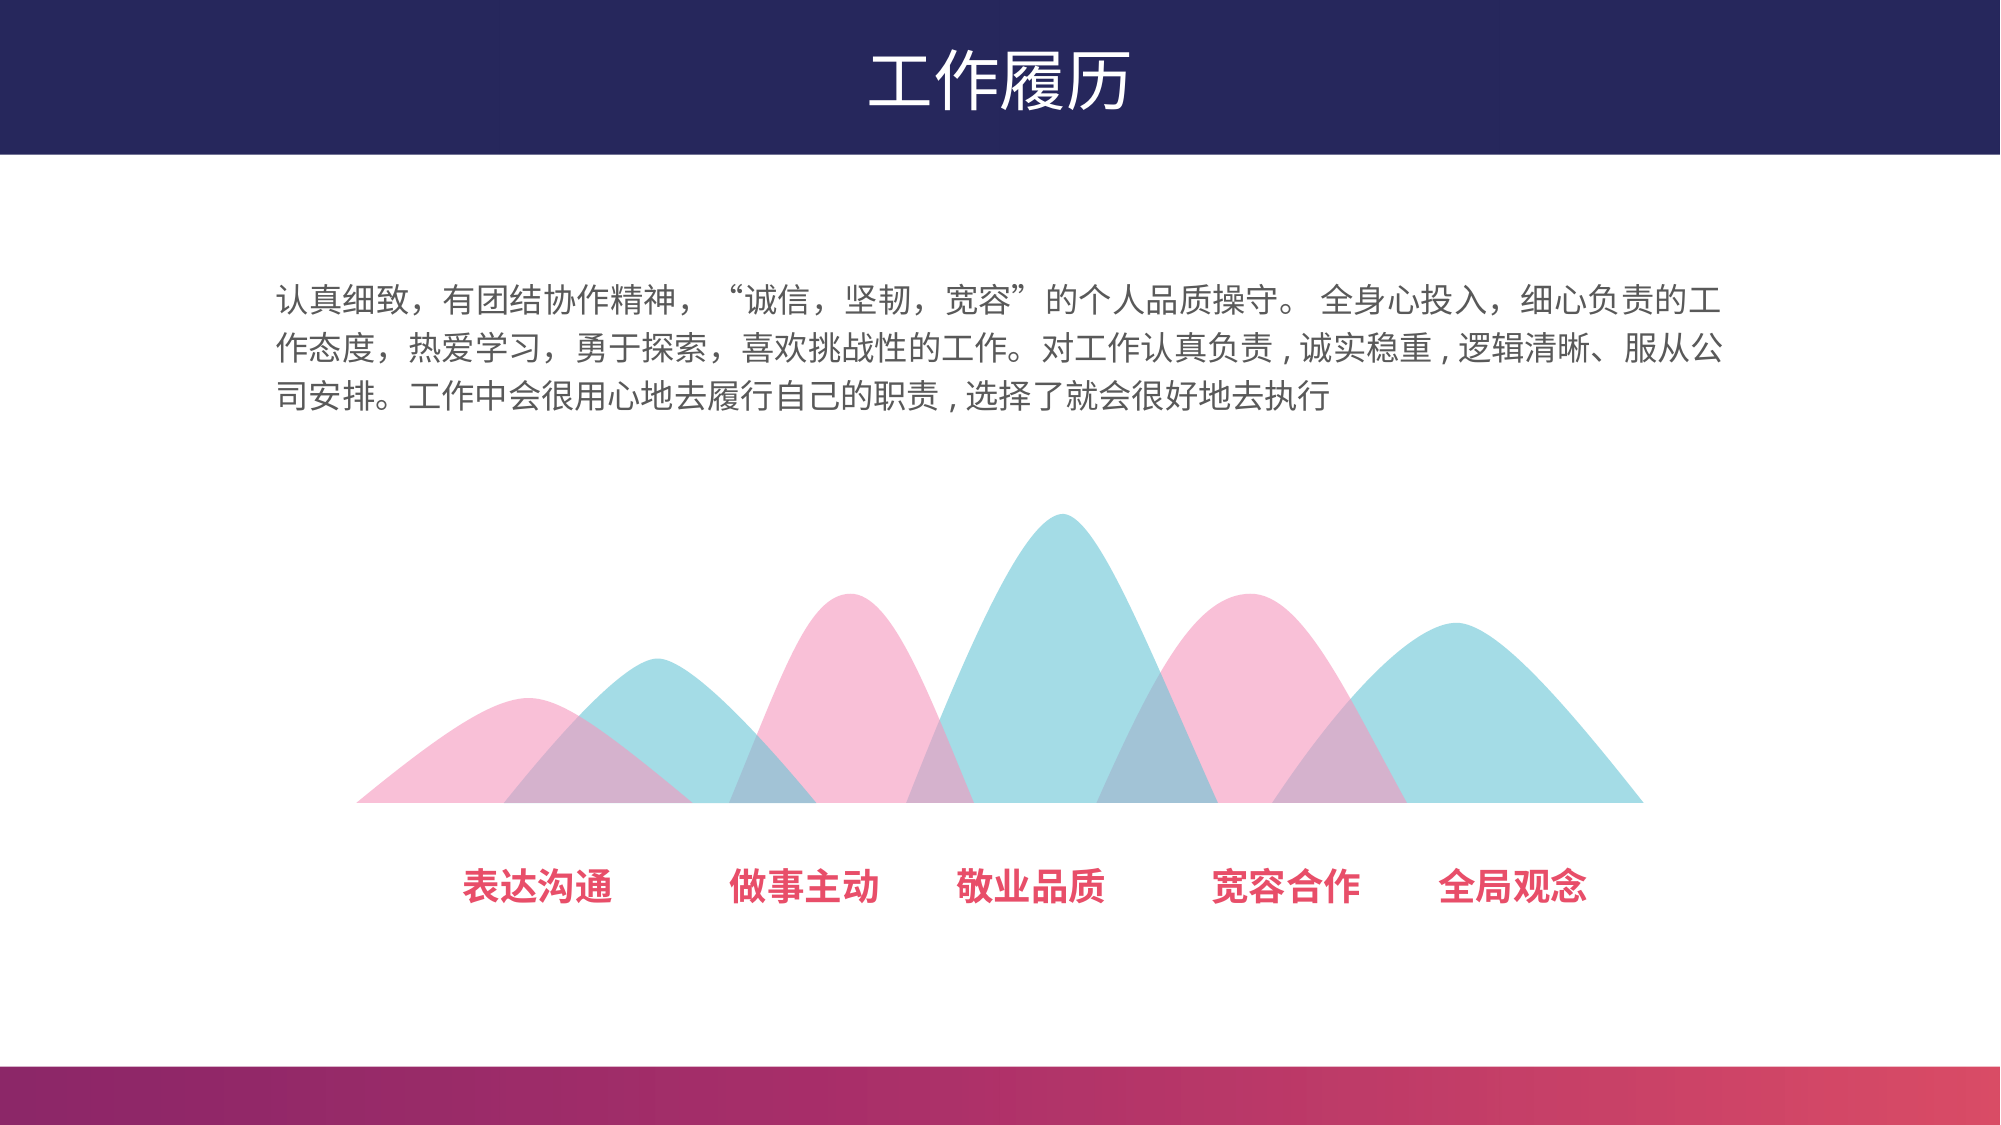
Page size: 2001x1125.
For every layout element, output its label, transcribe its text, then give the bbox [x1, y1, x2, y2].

text_box [1351, 622, 1644, 803]
text_box 表达沟通 [427, 846, 648, 916]
text_box 全局观念 [1421, 846, 1605, 916]
text_box [757, 593, 974, 803]
text_box [1161, 593, 1407, 803]
text_box 认真细致，有团结协作精神，“诚信，坚韧，宽容”的个人品质操守。 全身心投入，细心负责的工作态度，热爱学习，勇于探索，喜欢挑战性的工作。对工作认真负责,诚实稳重,逻辑清晰、服从公司安排。工作中会很用心地去履行自己的职责,选择了就会很好地去执行 [260, 263, 1739, 423]
text_box 做事主动 [713, 846, 897, 916]
picture [0, 0, 2000, 154]
text_box 敬业品质 [920, 846, 1151, 916]
text_box [356, 698, 693, 803]
text_box [940, 513, 1218, 803]
text_box 工作履历 [407, 31, 1593, 126]
text_box 宽容合作 [1175, 846, 1397, 916]
text_box [503, 658, 817, 804]
picture [0, 1067, 2000, 1125]
